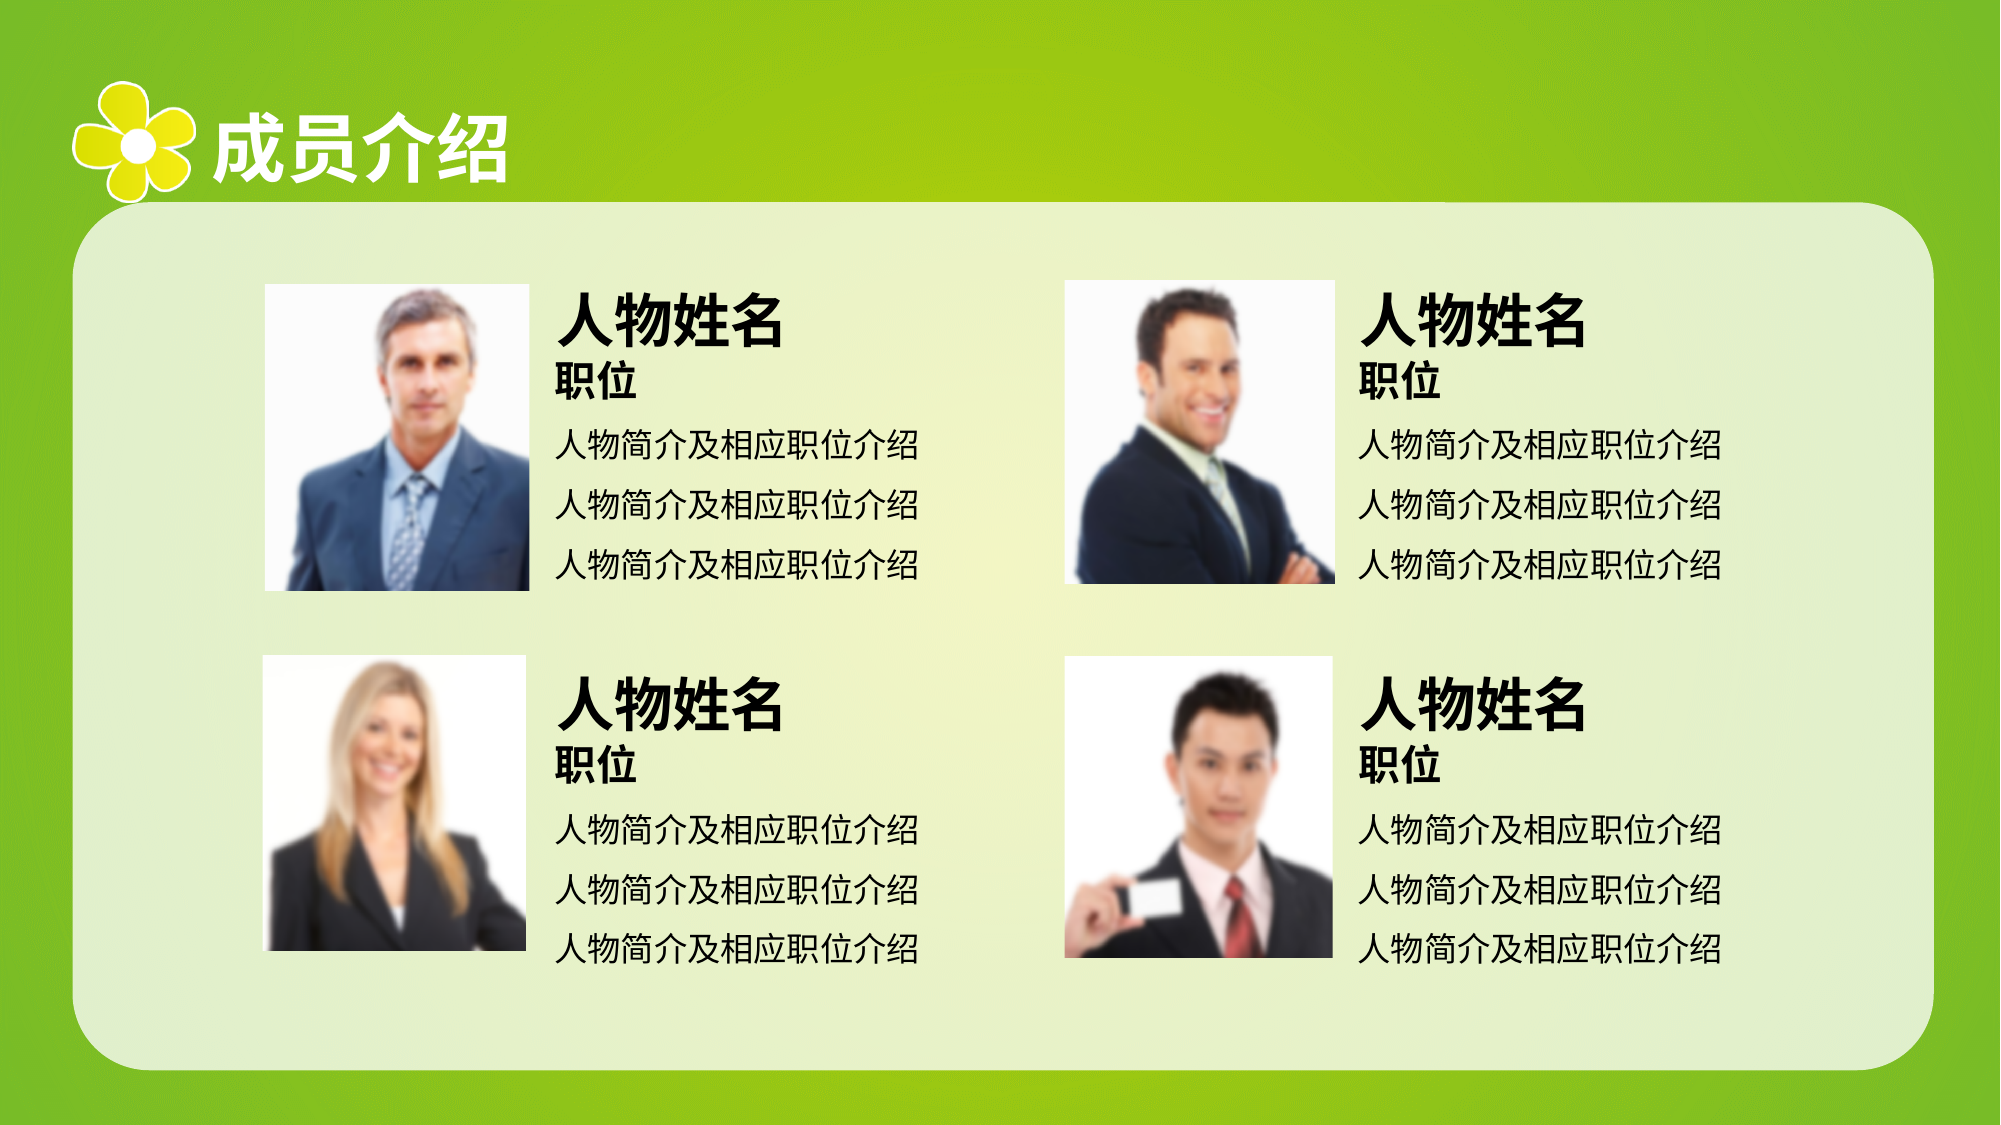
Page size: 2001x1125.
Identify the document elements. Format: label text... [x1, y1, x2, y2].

text_box [1064, 656, 1333, 958]
title 成员介绍 [196, 59, 1863, 202]
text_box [539, 275, 1006, 595]
picture [0, 0, 2000, 1125]
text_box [1342, 660, 1809, 979]
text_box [1342, 275, 1809, 595]
text_box [72, 202, 1934, 1071]
text_box [262, 655, 526, 951]
text_box [264, 284, 530, 592]
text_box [539, 660, 1006, 979]
text_box [1064, 280, 1335, 584]
